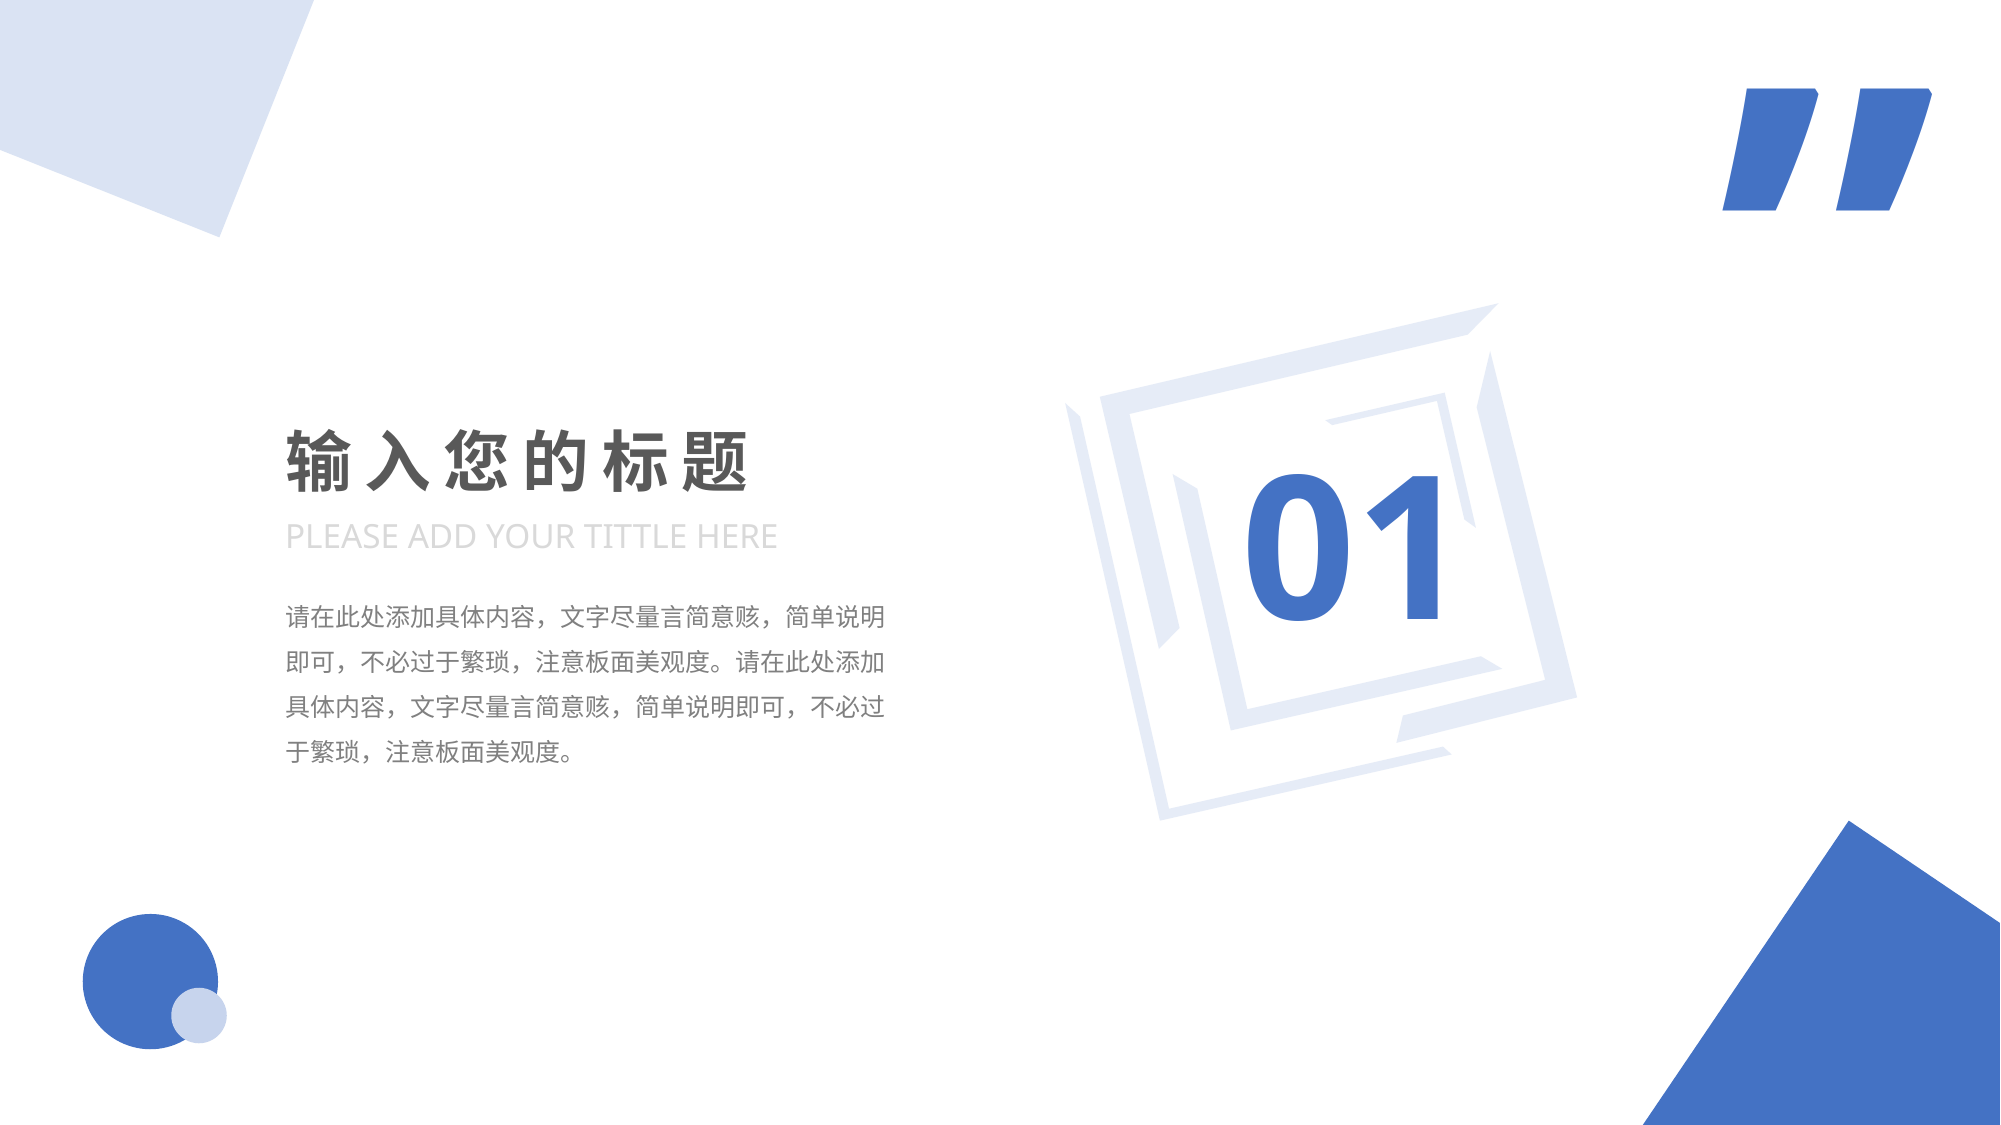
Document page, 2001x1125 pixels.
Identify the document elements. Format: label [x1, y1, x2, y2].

text_box [0, 0, 2000, 1125]
